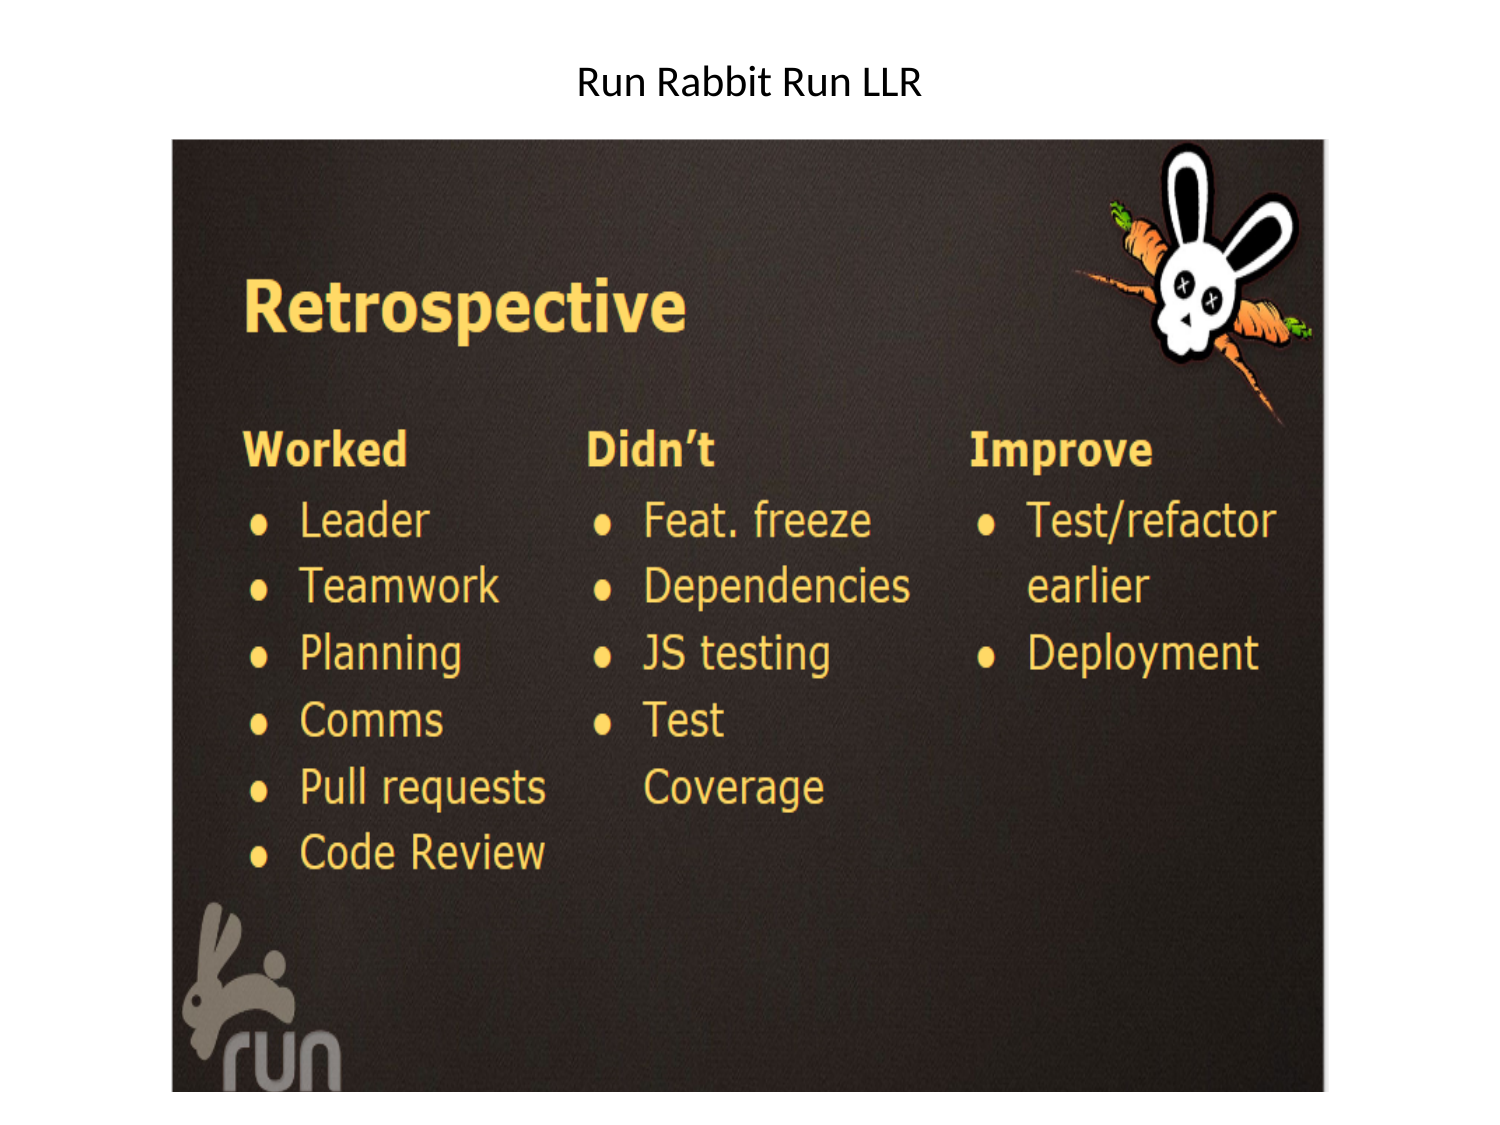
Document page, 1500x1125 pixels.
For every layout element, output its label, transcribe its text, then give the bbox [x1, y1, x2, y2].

title Run Rabbit Run LLR [75, 45, 1425, 114]
picture [170, 139, 1329, 1092]
